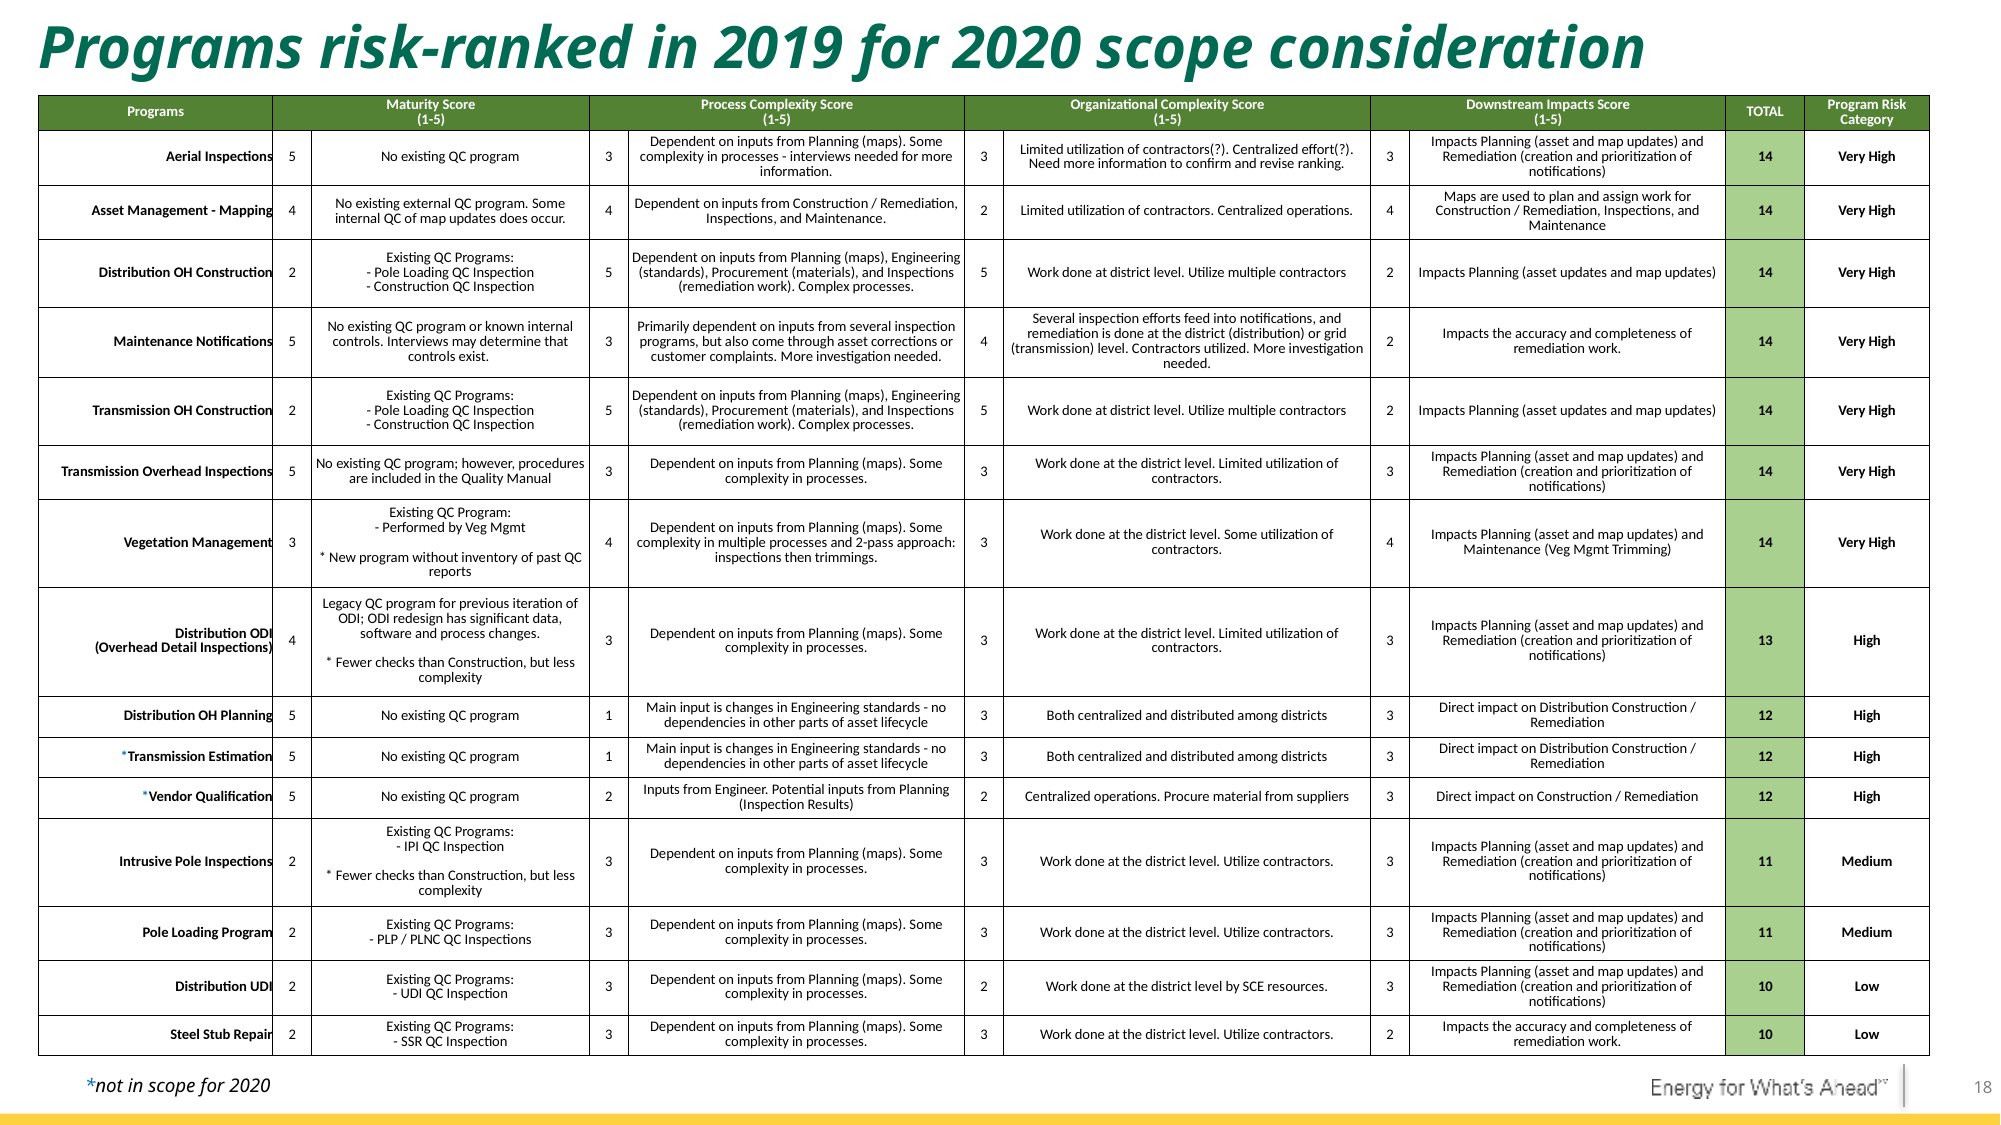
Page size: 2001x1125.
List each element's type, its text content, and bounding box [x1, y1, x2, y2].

table_cell 3 [590, 961, 628, 1015]
table_cell 5 [273, 778, 311, 818]
table_cell Existing QC Programs: - PLP / PLNC QC Inspections [312, 907, 589, 960]
table_cell 5 [590, 240, 628, 307]
table_cell 4 [273, 588, 311, 696]
table_cell Work done at the district level. Utilize contractors. [1004, 1016, 1370, 1055]
table_cell Direct impact on Distribution Construction / Remediation [1410, 738, 1725, 777]
table_cell Existing QC Programs: - Pole Loading QC Inspection - Construction QC Inspection [312, 240, 589, 307]
table_cell 10 [1726, 1016, 1804, 1055]
table_cell 3 [965, 819, 1003, 906]
table_cell Legacy QC program for previous iteration of ODI; ODI redesign has significant data, software and process changes. * Fewer checks than Construction, but less complexity [312, 588, 589, 696]
table_cell No existing QC program; however, procedures are included in the Quality Manual [312, 446, 589, 499]
text_box *not in scope for 2020 [70, 1066, 1232, 1104]
table_cell 1 [590, 738, 628, 777]
table_cell 1 [590, 697, 628, 737]
table_cell Very High [1805, 308, 1929, 377]
table_header Process Complexity Score (1-5) [590, 96, 964, 130]
table_header Downstream Impacts Score (1-5) [1371, 96, 1725, 130]
table_cell Work done at district level. Utilize multiple contractors [1004, 240, 1370, 307]
table_cell 10 [1726, 961, 1804, 1015]
table_cell Very High [1805, 131, 1929, 185]
table_cell Steel Stub Repair [39, 1016, 272, 1055]
table_cell Impacts Planning (asset updates and map updates) [1410, 378, 1725, 445]
table_cell 14 [1726, 240, 1804, 307]
table_cell Work done at the district level. Limited utilization of contractors. [1004, 588, 1370, 696]
table_cell *Vendor Qualification [39, 778, 272, 818]
table_cell 3 [1371, 738, 1409, 777]
table_cell 12 [1726, 738, 1804, 777]
table_cell Existing QC Program: - Performed by Veg Mgmt * New program without inventory of past QC reports [312, 500, 589, 587]
table_cell 2 [965, 961, 1003, 1015]
table_cell 4 [1371, 500, 1409, 587]
table_cell Impacts Planning (asset and map updates) and Remediation (creation and prioritization of notifications) [1410, 961, 1725, 1015]
table_cell 11 [1726, 907, 1804, 960]
table_cell 3 [1371, 907, 1409, 960]
table_cell Impacts Planning (asset and map updates) and Maintenance (Veg Mgmt Trimming) [1410, 500, 1725, 587]
table_cell Work done at the district level. Utilize contractors. [1004, 907, 1370, 960]
table_cell 4 [590, 186, 628, 239]
table_cell 5 [273, 446, 311, 499]
table_header Maturity Score (1-5) [273, 96, 589, 130]
table_cell No existing QC program [312, 697, 589, 737]
table_cell Work done at the district level. Limited utilization of contractors. [1004, 446, 1370, 499]
table_header Program Risk Category [1805, 96, 1929, 130]
table_cell 3 [965, 1016, 1003, 1055]
table_cell Medium [1805, 819, 1929, 906]
table_cell 2 [590, 778, 628, 818]
table_cell 5 [965, 378, 1003, 445]
table_header TOTAL [1726, 96, 1804, 130]
table_cell 3 [1371, 819, 1409, 906]
table_cell No existing QC program [312, 738, 589, 777]
table_cell 5 [273, 131, 311, 185]
table_cell 2 [273, 961, 311, 1015]
table_cell 4 [965, 308, 1003, 377]
table_cell Centralized operations. Procure material from suppliers [1004, 778, 1370, 818]
table_cell 4 [1371, 186, 1409, 239]
table_cell Aerial Inspections [39, 131, 272, 185]
table_cell Existing QC Programs: - UDI QC Inspection [312, 961, 589, 1015]
table_cell Impacts the accuracy and completeness of remediation work. [1410, 308, 1725, 377]
table_cell 12 [1726, 778, 1804, 818]
table_cell 3 [590, 588, 628, 696]
table_cell Inputs from Engineer. Potential inputs from Planning (Inspection Results) [629, 778, 964, 818]
table_cell 3 [965, 588, 1003, 696]
table_cell Distribution ODI (Overhead Detail Inspections) [39, 588, 272, 696]
table_cell 2 [1371, 308, 1409, 377]
table_cell 3 [1371, 446, 1409, 499]
table_cell 2 [273, 378, 311, 445]
table_cell Medium [1805, 907, 1929, 960]
table_cell Dependent on inputs from Planning (maps). Some complexity in processes - interviews needed for more information. [629, 131, 964, 185]
table_cell Low [1805, 961, 1929, 1015]
table_cell 12 [1726, 697, 1804, 737]
table_cell 3 [590, 819, 628, 906]
table_cell High [1805, 738, 1929, 777]
table_cell Limited utilization of contractors. Centralized operations. [1004, 186, 1370, 239]
table_cell Main input is changes in Engineering standards - no dependencies in other parts of asset lifecycle [629, 697, 964, 737]
table_cell 2 [1371, 1016, 1409, 1055]
table_cell 14 [1726, 186, 1804, 239]
table_cell Maps are used to plan and assign work for Construction / Remediation, Inspections, and Maintenance [1410, 186, 1725, 239]
table_cell 2 [965, 186, 1003, 239]
table_cell Existing QC Programs: - SSR QC Inspection [312, 1016, 589, 1055]
table_cell Direct impact on Construction / Remediation [1410, 778, 1725, 818]
table_cell Several inspection efforts feed into notifications, and remediation is done at the district (distribution) or grid (transmission) level. Contractors utilized. More investigation needed. [1004, 308, 1370, 377]
table_cell Impacts Planning (asset updates and map updates) [1410, 240, 1725, 307]
table_cell 5 [590, 378, 628, 445]
table_cell No existing QC program [312, 778, 589, 818]
table_cell Both centralized and distributed among districts [1004, 738, 1370, 777]
table_cell 2 [1371, 240, 1409, 307]
table_cell 3 [965, 697, 1003, 737]
table_cell Vegetation Management [39, 500, 272, 587]
table_cell Work done at district level. Utilize multiple contractors [1004, 378, 1370, 445]
table_cell 14 [1726, 308, 1804, 377]
table_cell No existing external QC program. Some internal QC of map updates does occur. [312, 186, 589, 239]
table_cell 3 [590, 308, 628, 377]
table_cell Impacts Planning (asset and map updates) and Remediation (creation and prioritization of notifications) [1410, 819, 1725, 906]
table_cell 3 [1371, 588, 1409, 696]
table_cell 3 [1371, 131, 1409, 185]
table_cell 5 [273, 308, 311, 377]
table_cell 3 [965, 131, 1003, 185]
table_header Organizational Complexity Score (1-5) [965, 96, 1370, 130]
table_cell 2 [273, 1016, 311, 1055]
table_cell 2 [273, 240, 311, 307]
table_cell No existing QC program [312, 131, 589, 185]
table_cell 5 [273, 697, 311, 737]
table_cell Impacts Planning (asset and map updates) and Remediation (creation and prioritization of notifications) [1410, 907, 1725, 960]
text_box Programs risk-ranked in 2019 for 2020 scope consideration [38, 10, 1930, 81]
table_cell 13 [1726, 588, 1804, 696]
picture [1652, 1079, 1888, 1099]
table_cell Work done at the district level by SCE resources. [1004, 961, 1370, 1015]
table_cell 3 [1371, 778, 1409, 818]
table_cell 3 [590, 131, 628, 185]
table_cell Very High [1805, 378, 1929, 445]
table_cell Dependent on inputs from Planning (maps). Some complexity in processes. [629, 907, 964, 960]
table_cell High [1805, 588, 1929, 696]
table_cell Very High [1805, 500, 1929, 587]
table_cell Dependent on inputs from Planning (maps). Some complexity in processes. [629, 446, 964, 499]
table_cell 2 [965, 778, 1003, 818]
table_cell 14 [1726, 500, 1804, 587]
table_cell 2 [1371, 378, 1409, 445]
table_cell Very High [1805, 186, 1929, 239]
table_cell 14 [1726, 378, 1804, 445]
table_cell Dependent on inputs from Planning (maps), Engineering (standards), Procurement (materials), and Inspections (remediation work). Complex processes. [629, 240, 964, 307]
table_cell Dependent on inputs from Planning (maps), Engineering (standards), Procurement (materials), and Inspections (remediation work). Complex processes. [629, 378, 964, 445]
table_cell Distribution OH Planning [39, 697, 272, 737]
table_cell No existing QC program or known internal controls. Interviews may determine that controls exist. [312, 308, 589, 377]
table_cell 2 [273, 907, 311, 960]
table_cell Intrusive Pole Inspections [39, 819, 272, 906]
table_cell 4 [273, 186, 311, 239]
table_cell Impacts Planning (asset and map updates) and Remediation (creation and prioritization of notifications) [1410, 446, 1725, 499]
table_cell 14 [1726, 446, 1804, 499]
table_cell 3 [1371, 961, 1409, 1015]
table_cell Impacts the accuracy and completeness of remediation work. [1410, 1016, 1725, 1055]
table_cell Distribution UDI [39, 961, 272, 1015]
table_cell Both centralized and distributed among districts [1004, 697, 1370, 737]
table_cell 14 [1726, 131, 1804, 185]
table_cell Transmission Overhead Inspections [39, 446, 272, 499]
table_cell Dependent on inputs from Planning (maps). Some complexity in processes. [629, 819, 964, 906]
table_cell Primarily dependent on inputs from several inspection programs, but also come through asset corrections or customer complaints. More investigation needed. [629, 308, 964, 377]
table_cell Transmission OH Construction [39, 378, 272, 445]
table_cell Distribution OH Construction [39, 240, 272, 307]
table_cell 3 [965, 500, 1003, 587]
table_cell Work done at the district level. Some utilization of contractors. [1004, 500, 1370, 587]
table_cell 11 [1726, 819, 1804, 906]
table_header Programs [39, 96, 272, 130]
table_cell Low [1805, 1016, 1929, 1055]
table_cell 3 [965, 907, 1003, 960]
table_cell 5 [273, 738, 311, 777]
table_cell 3 [590, 446, 628, 499]
table_cell *Transmission Estimation [39, 738, 272, 777]
table_cell Work done at the district level. Utilize contractors. [1004, 819, 1370, 906]
table_cell Dependent on inputs from Planning (maps). Some complexity in multiple processes and 2-pass approach: inspections then trimmings. [629, 500, 964, 587]
table_cell Main input is changes in Engineering standards - no dependencies in other parts of asset lifecycle [629, 738, 964, 777]
table_cell High [1805, 697, 1929, 737]
table_cell 3 [590, 907, 628, 960]
table_cell Dependent on inputs from Construction / Remediation, Inspections, and Maintenance. [629, 186, 964, 239]
table_cell Direct impact on Distribution Construction / Remediation [1410, 697, 1725, 737]
table_cell 3 [1371, 697, 1409, 737]
table_cell High [1805, 778, 1929, 818]
table_cell Limited utilization of contractors(?). Centralized effort(?). Need more information to confirm and revise ranking. [1004, 131, 1370, 185]
table_cell Maintenance Notifications [39, 308, 272, 377]
table_cell Existing QC Programs: - IPI QC Inspection * Fewer checks than Construction, but less complexity [312, 819, 589, 906]
table_cell Pole Loading Program [39, 907, 272, 960]
table_cell Very High [1805, 240, 1929, 307]
table_cell Dependent on inputs from Planning (maps). Some complexity in processes. [629, 1016, 964, 1055]
table_cell 4 [590, 500, 628, 587]
table_cell 3 [273, 500, 311, 587]
table_cell Dependent on inputs from Planning (maps). Some complexity in processes. [629, 588, 964, 696]
table_cell 3 [965, 738, 1003, 777]
table_cell Impacts Planning (asset and map updates) and Remediation (creation and prioritization of notifications) [1410, 131, 1725, 185]
table_cell 3 [965, 446, 1003, 499]
table_cell Dependent on inputs from Planning (maps). Some complexity in processes. [629, 961, 964, 1015]
table_cell Impacts Planning (asset and map updates) and Remediation (creation and prioritization of notifications) [1410, 588, 1725, 696]
table_cell 2 [273, 819, 311, 906]
table_cell 5 [965, 240, 1003, 307]
table_cell Asset Management - Mapping [39, 186, 272, 239]
table_cell Very High [1805, 446, 1929, 499]
table_cell Existing QC Programs: - Pole Loading QC Inspection - Construction QC Inspection [312, 378, 589, 445]
table_cell 3 [590, 1016, 628, 1055]
